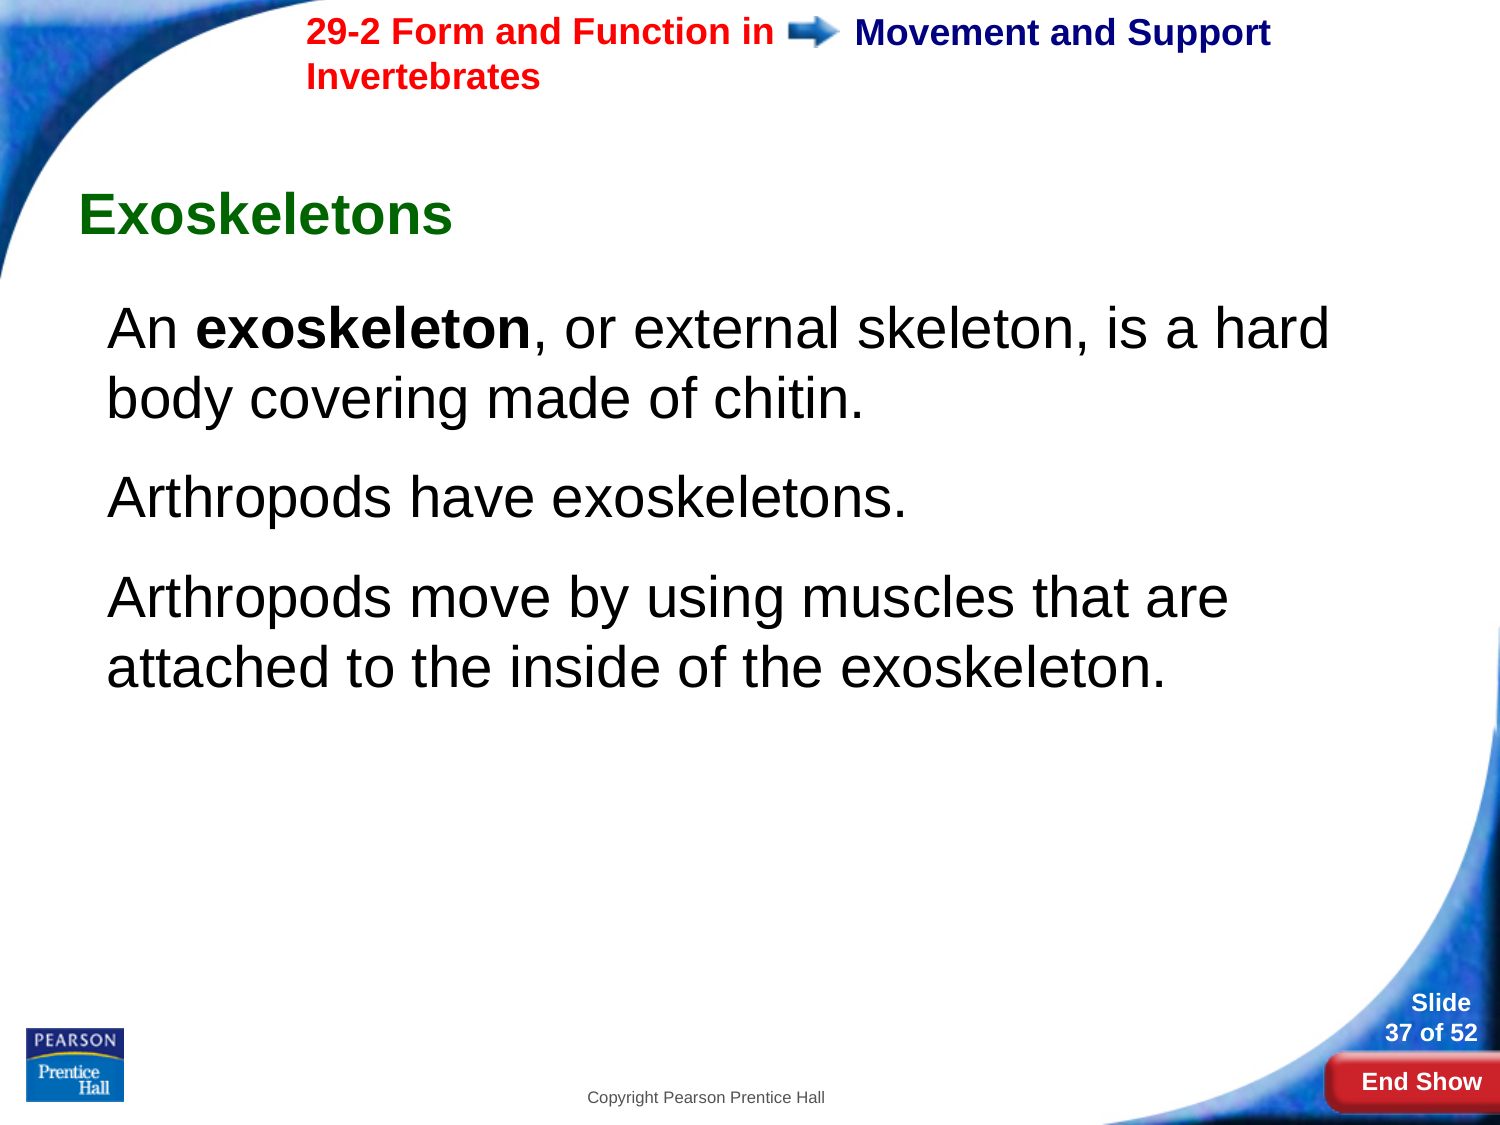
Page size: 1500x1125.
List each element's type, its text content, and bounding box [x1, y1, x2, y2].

title Movement and Support [839, 0, 1500, 76]
list Exoskeletons An exoskeleton, or external skeleton, is a hard body covering made of chitin. Arthropods have exoskeletons. Arthropods move by using muscles that are attached to the inside of the exoskeleton. [44, 179, 1448, 976]
footer Copyright Pearson Prentice Hall [468, 1078, 945, 1105]
picture [0, 0, 1500, 1125]
